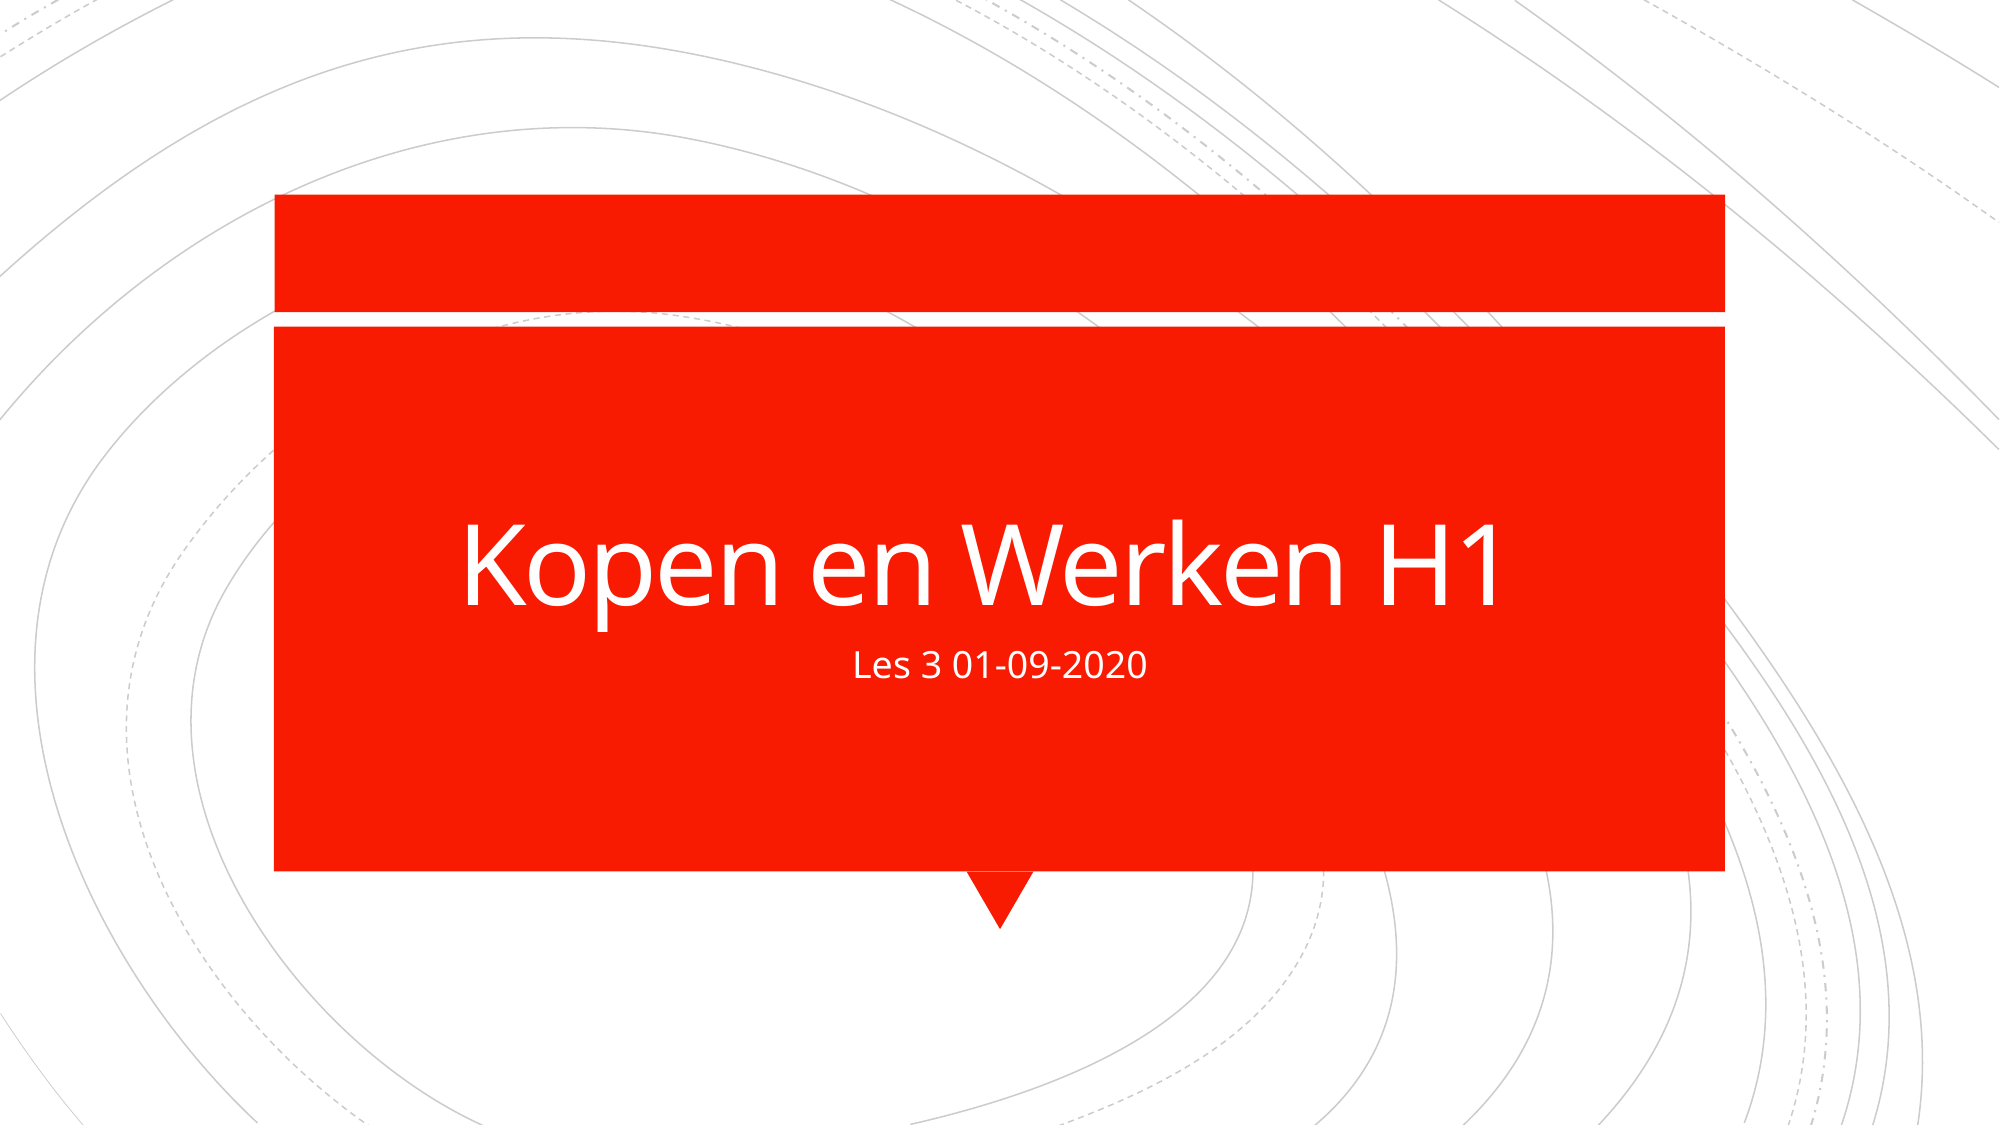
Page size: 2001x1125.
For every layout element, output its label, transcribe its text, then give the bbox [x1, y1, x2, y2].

title Kopen en Werken H1 [288, 340, 1713, 628]
subtitle Les 3 01-09-2020 [288, 640, 1712, 858]
